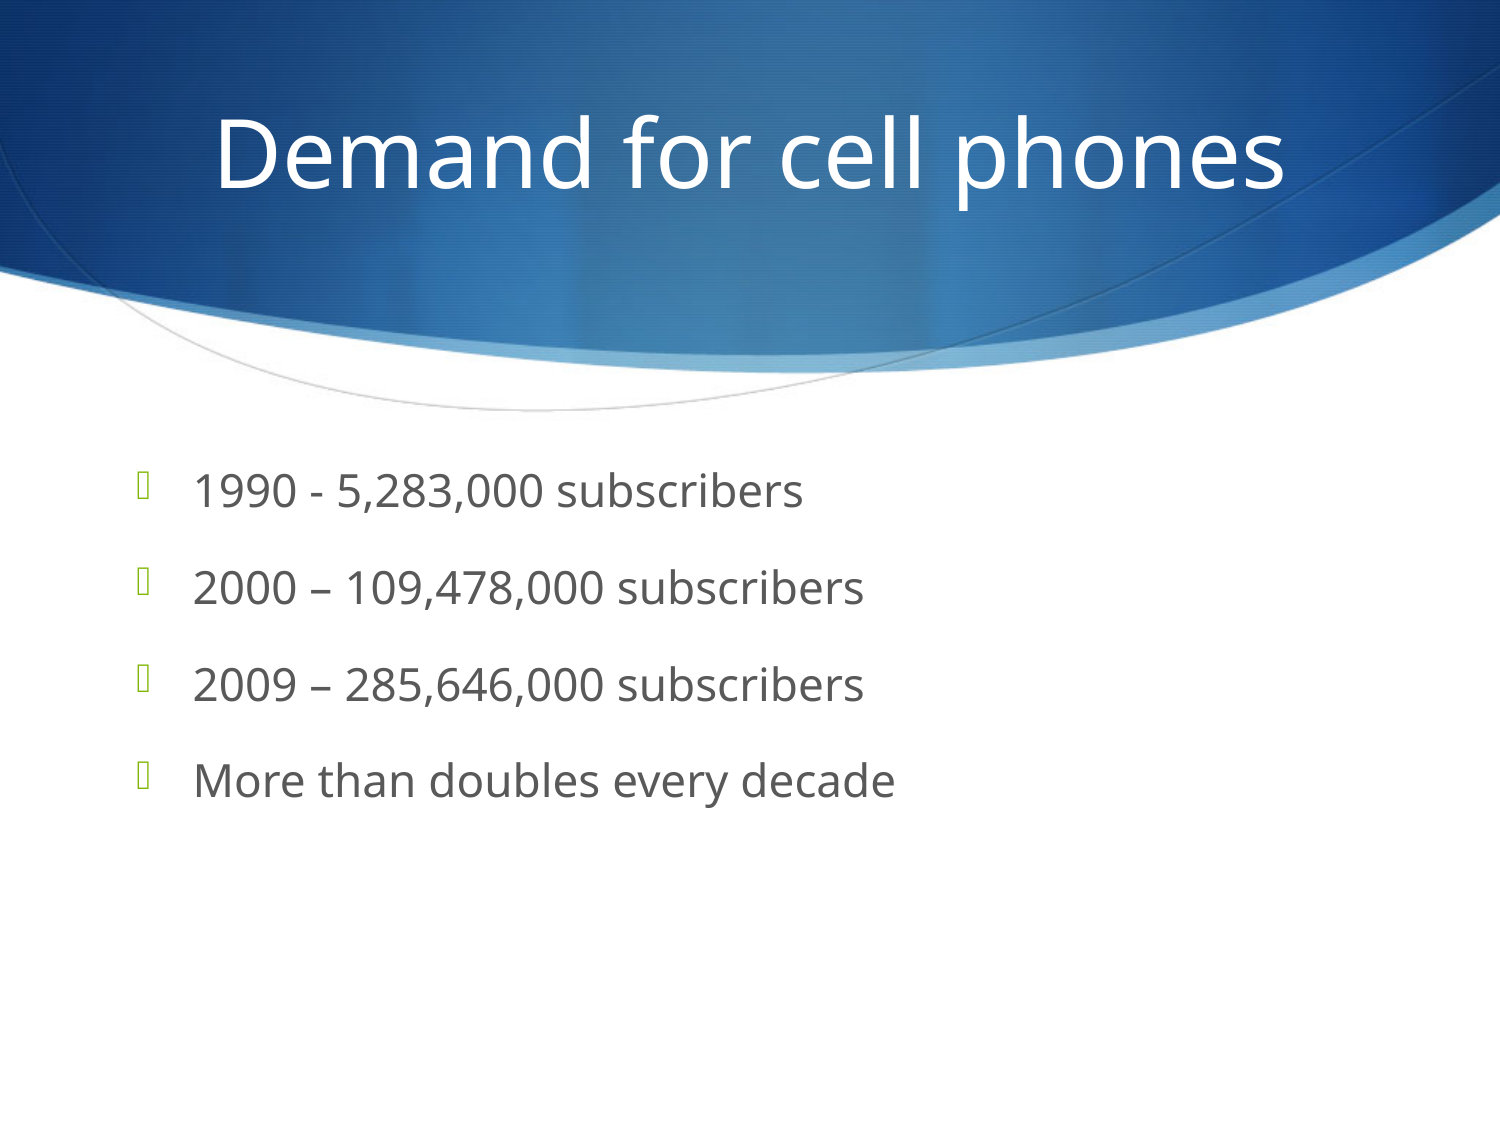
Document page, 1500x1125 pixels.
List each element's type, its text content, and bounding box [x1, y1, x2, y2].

title Demand for cell phones [75, 56, 1425, 245]
list 1990 - 5,283,000 subscribers 2000 – 109,478,000 subscribers 2009 – 285,646,000 subscribers More than doubles every decade [121, 454, 1379, 991]
picture [0, 0, 1500, 1125]
